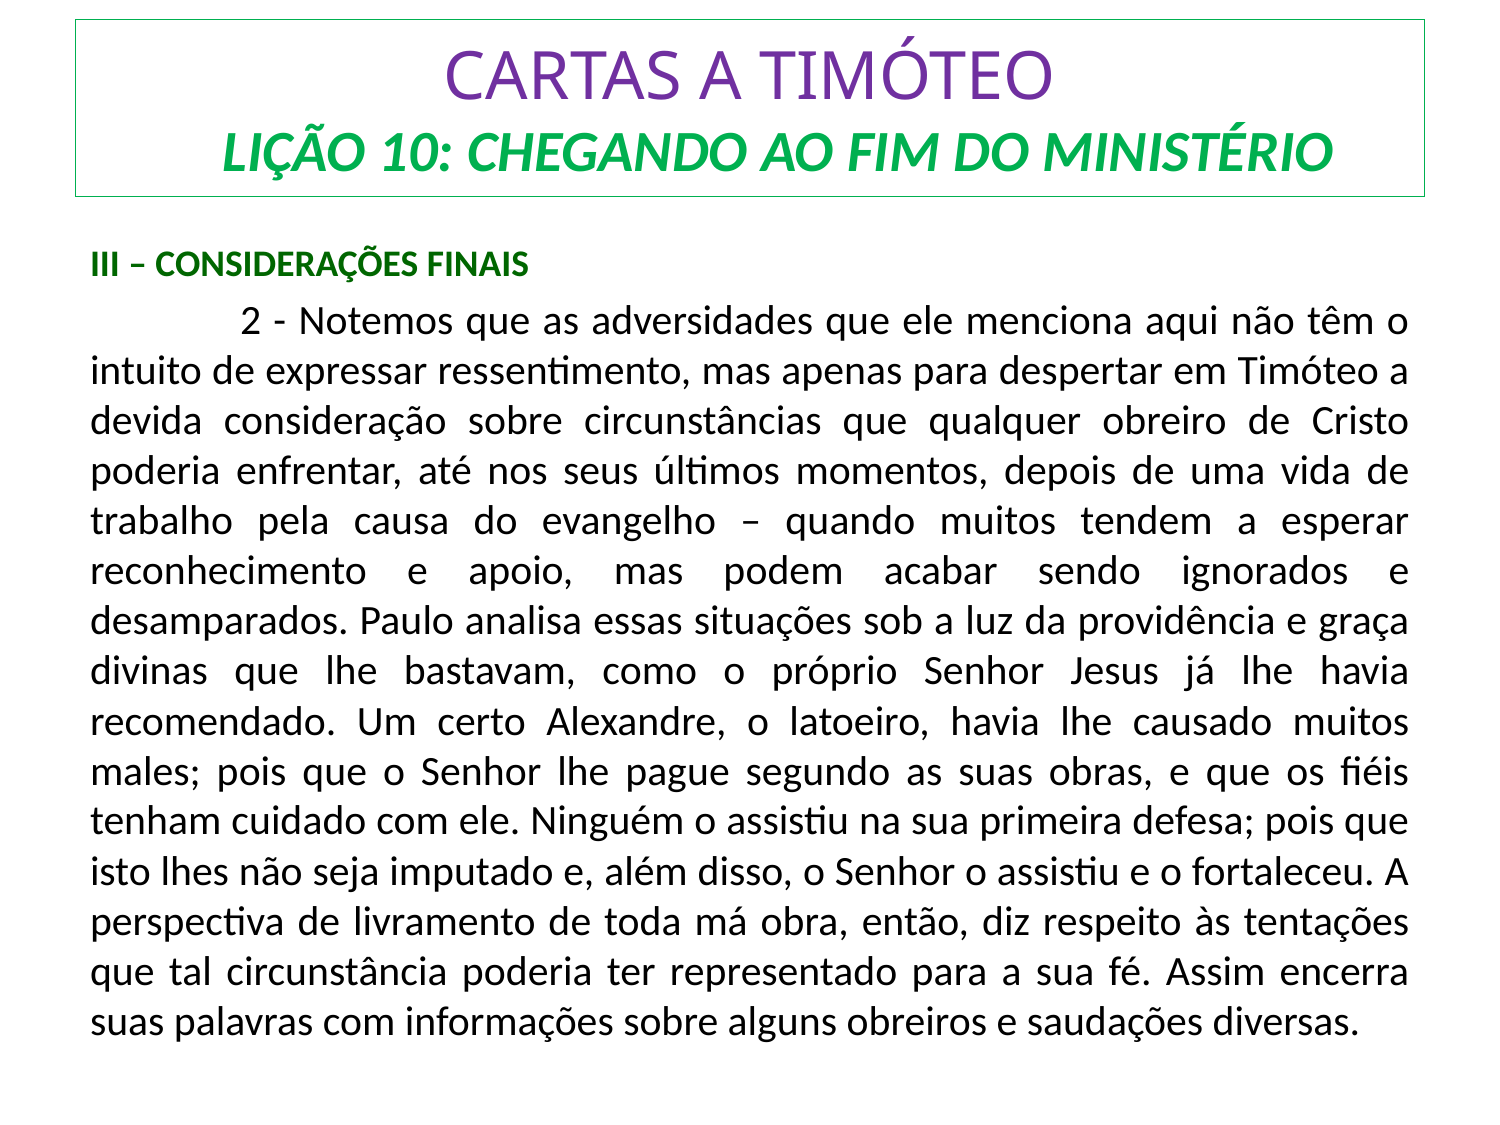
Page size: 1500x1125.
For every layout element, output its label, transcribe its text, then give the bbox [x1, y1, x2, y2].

title CARTAS A TIMÓTEO LIÇÃO 10: CHEGANDO AO FIM DO MINISTÉRIO [75, 19, 1425, 197]
list III – CONSIDERAÇÕES FINAIS 2 - Notemos que as adversidades que ele menciona aqui não têm o intuito de expressar ressentimento, mas apenas para despertar em Timóteo a devida consideração sobre circunstâncias que qualquer obreiro de Cristo poderia enfrentar, até nos seus últimos momentos, depois de uma vida de trabalho pela causa do evangelho – quando muitos tendem a esperar reconhecimento e apoio, mas podem acabar sendo ignorados e desamparados. Paulo analisa essas situações sob a luz da providência e graça divinas que lhe bastavam, como o próprio Senhor Jesus já lhe havia recomendado. Um certo Alexandre, o latoeiro, havia lhe causado muitos males; pois que o Senhor lhe pague segundo as suas obras, e que os fiéis tenham cuidado com ele. Ninguém o assistiu na sua primeira defesa; pois que isto lhes não seja imputado e, além disso, o Senhor o assistiu e o fortaleceu. A perspectiva de livramento de toda má obra, então, diz respeito às tentações que tal circunstância poderia ter representado para a sua fé. Assim encerra suas palavras com informações sobre alguns obreiros e saudações diversas. [75, 231, 1425, 1059]
